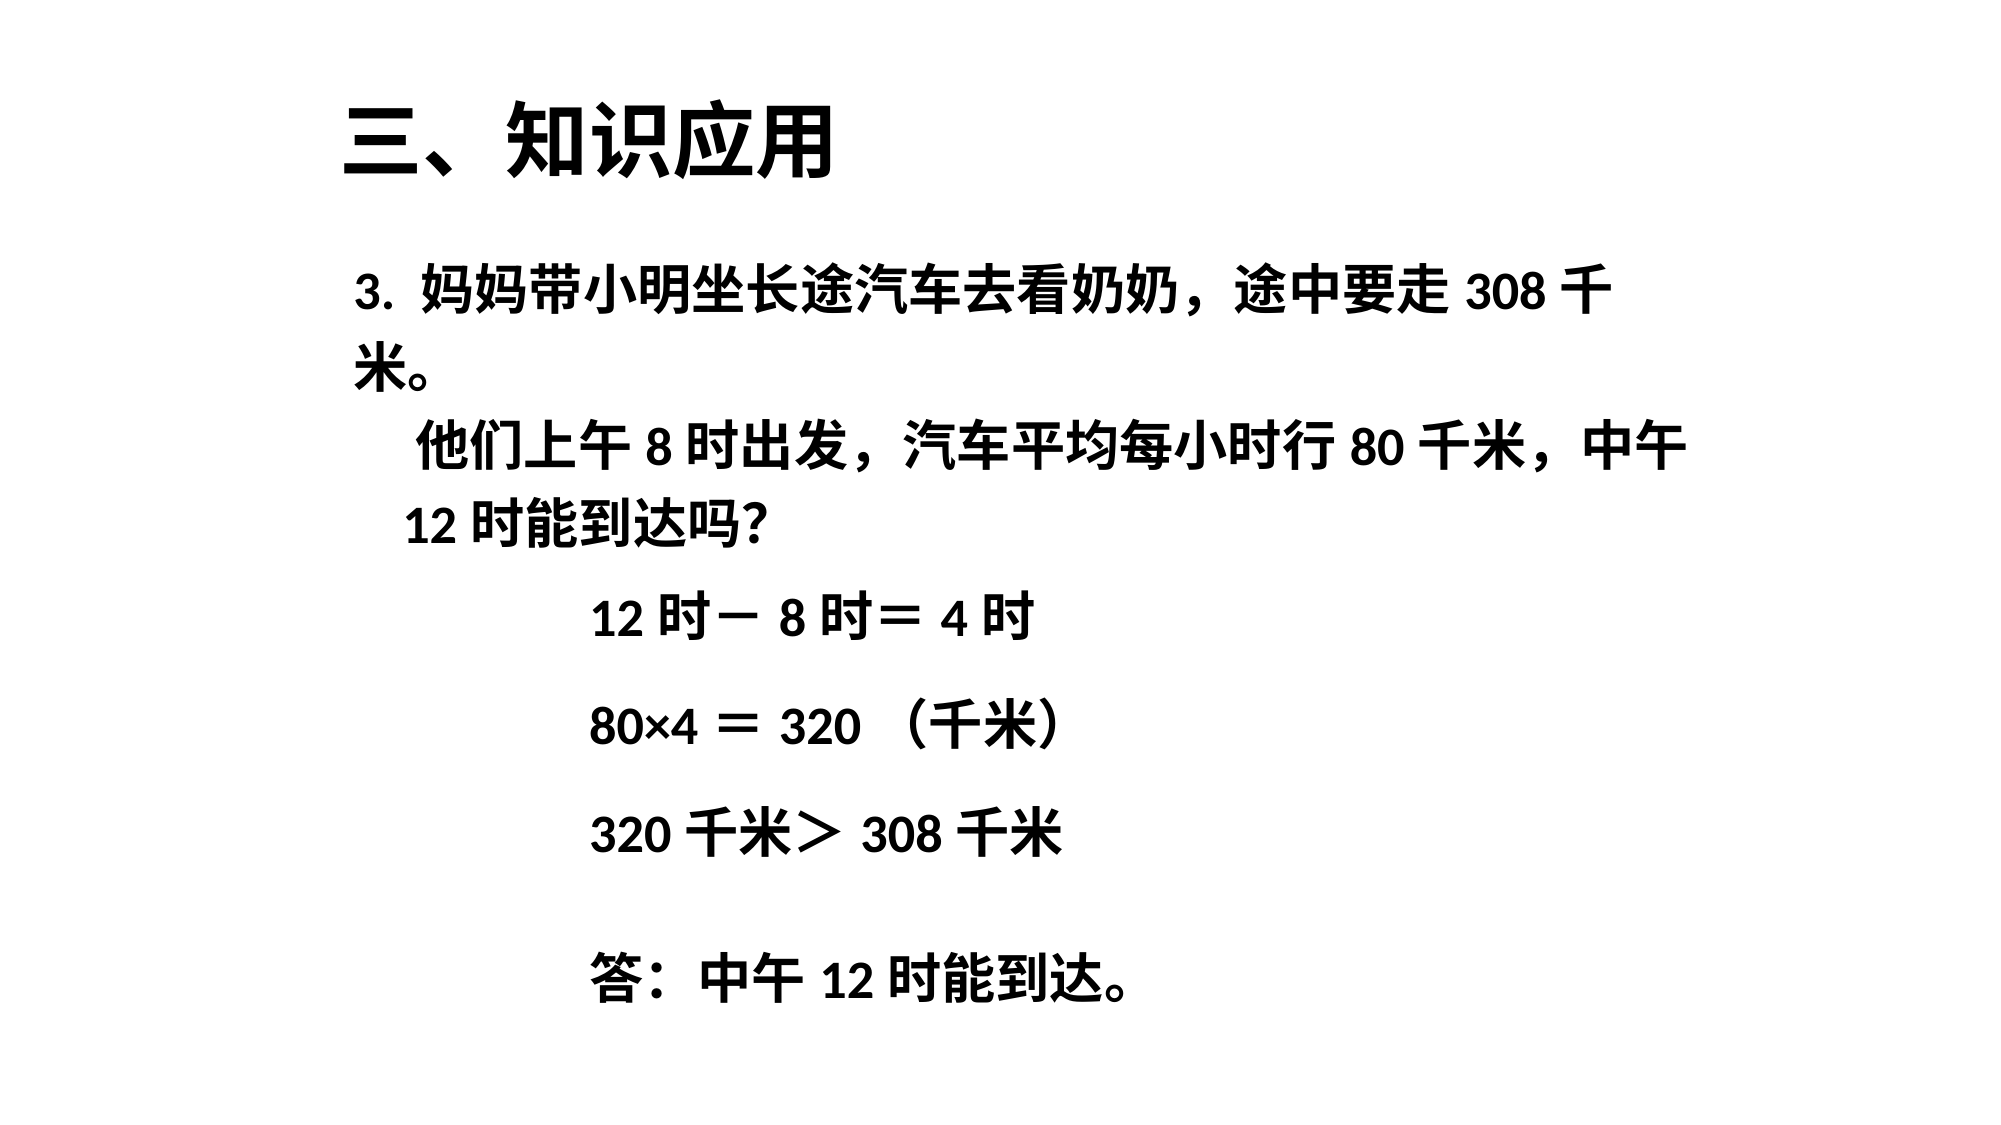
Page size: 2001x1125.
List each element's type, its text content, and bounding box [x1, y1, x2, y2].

text_box 三、知识应用 [324, 68, 1331, 208]
text_box 3. 妈妈带小明坐长途汽车去看奶奶，途中要走308千米。 他们上午8时出发，汽车平均每小时行80千米，中午 12时能到达吗？ [338, 262, 1733, 534]
text_box 答：中午12时能到达。 [574, 923, 1237, 1017]
text_box 12时－8时＝4时 [574, 562, 1213, 655]
text_box 320千米＞308千米 [574, 778, 1412, 871]
text_box 80×4＝320（千米） [574, 669, 1402, 763]
